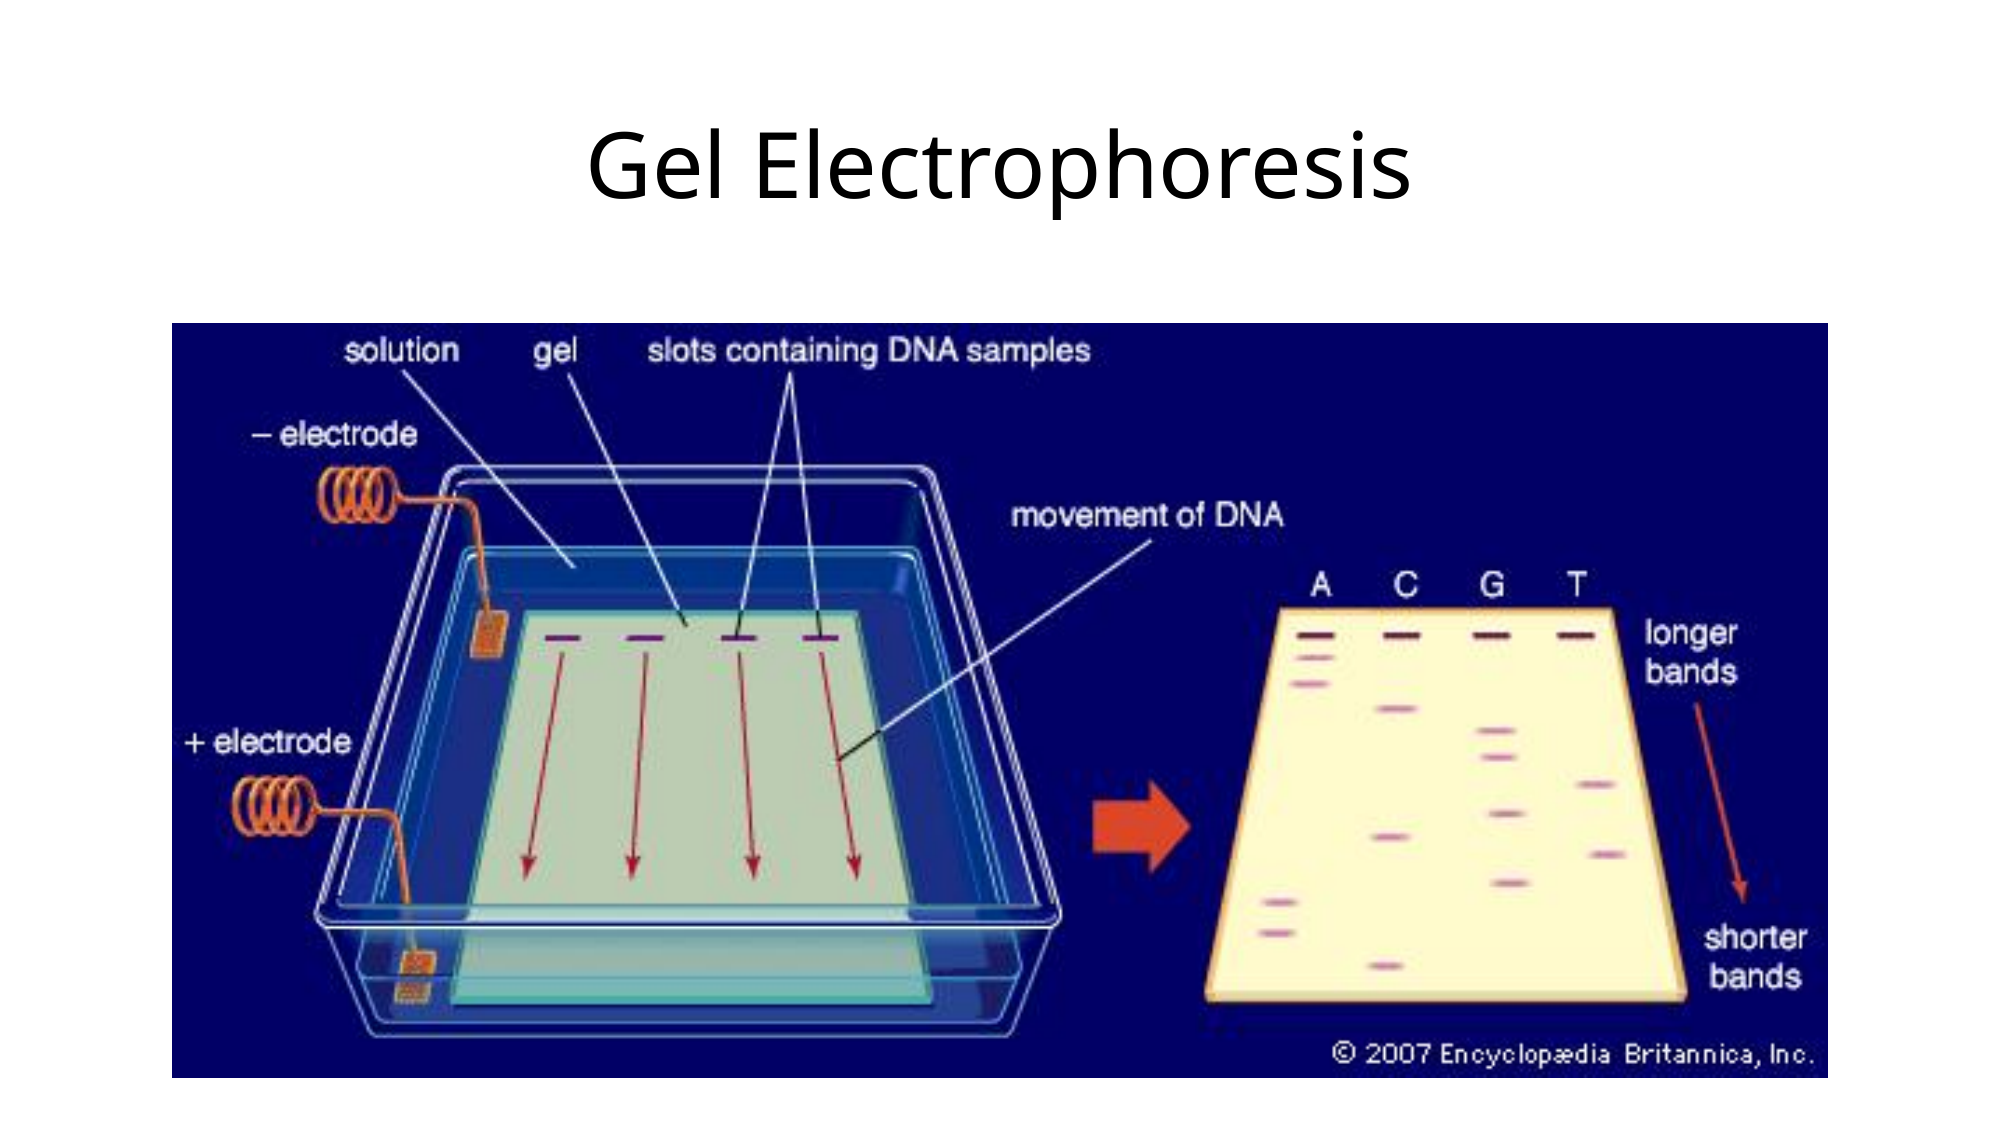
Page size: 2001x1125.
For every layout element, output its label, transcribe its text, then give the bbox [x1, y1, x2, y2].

picture [172, 323, 1828, 1078]
title Gel Electrophoresis [137, 59, 1863, 278]
